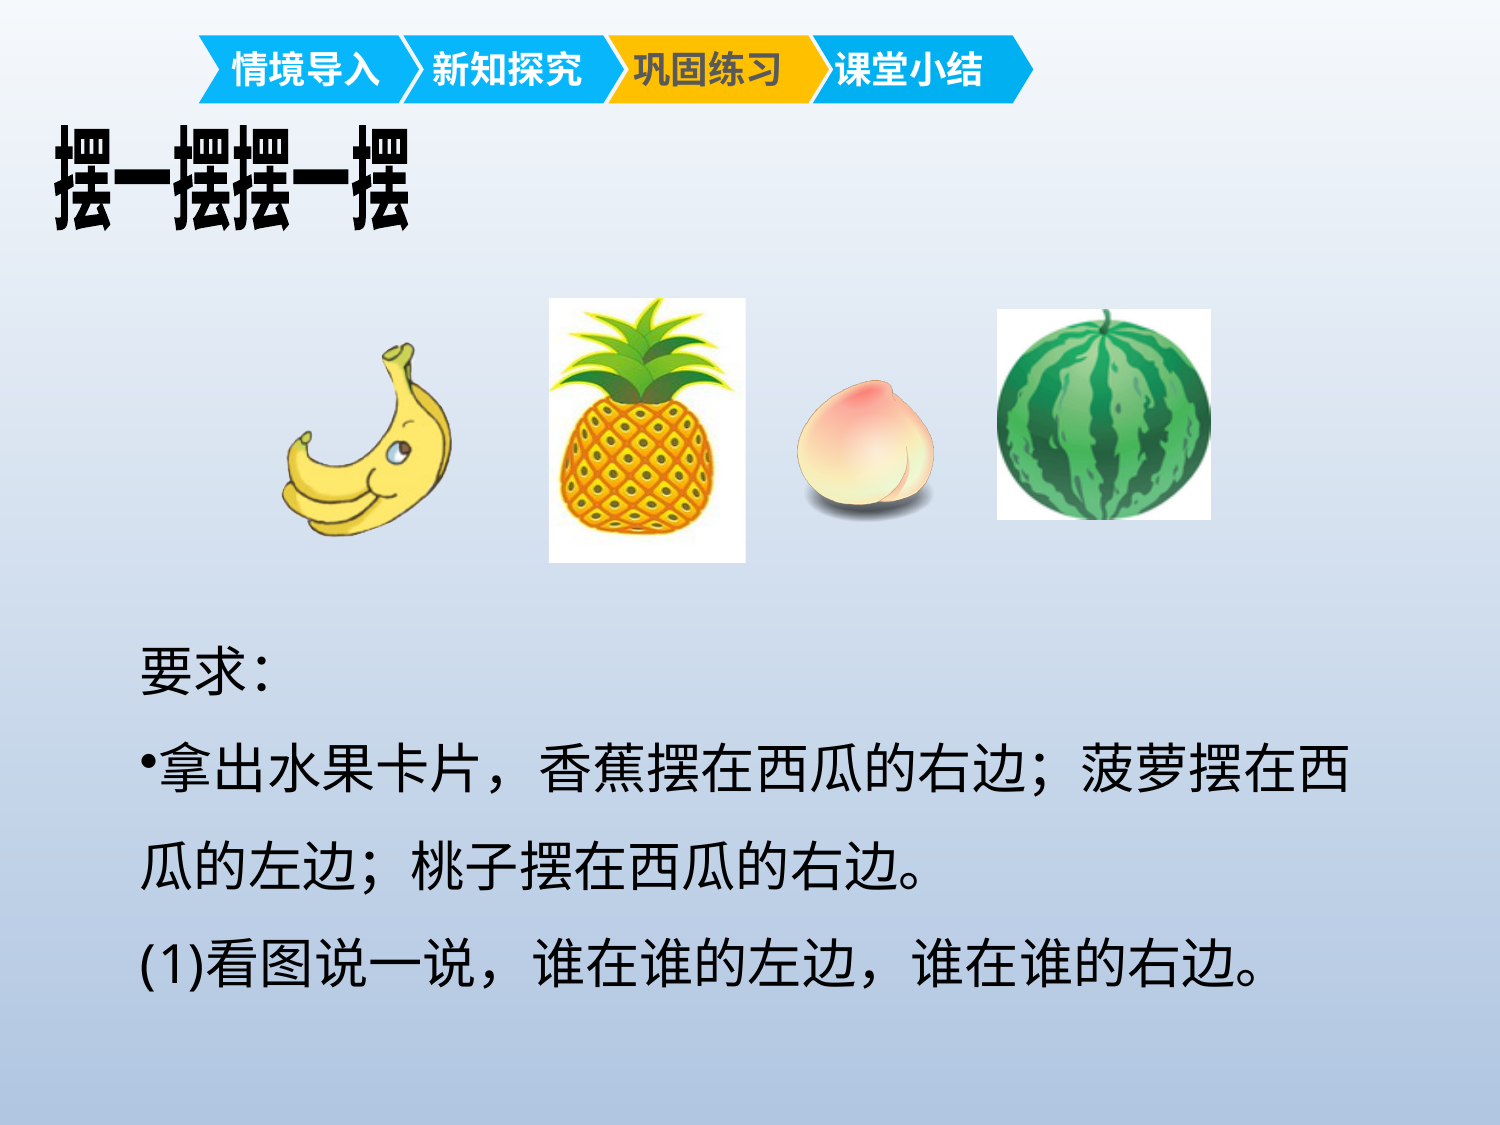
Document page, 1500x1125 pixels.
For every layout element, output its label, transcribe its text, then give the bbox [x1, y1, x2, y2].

text_box 情境导入 [199, 38, 397, 99]
text_box [403, 35, 606, 104]
picture [548, 298, 746, 563]
picture [266, 333, 463, 545]
picture [797, 380, 934, 522]
text_box 要求： 拿出水果卡片，香蕉摆在西瓜的右边；菠萝摆在西瓜的左边；桃子摆在西瓜的右边。 看图说一说，谁在谁的左边，谁在谁的右边。 [124, 597, 1375, 1002]
text_box 课堂小结 [802, 38, 1000, 99]
text_box [812, 35, 1034, 104]
text_box 巩固练习 [601, 38, 799, 99]
picture [997, 309, 1211, 520]
text_box 新知探究 [400, 38, 598, 99]
text_box [198, 35, 402, 104]
text_box [608, 35, 811, 104]
